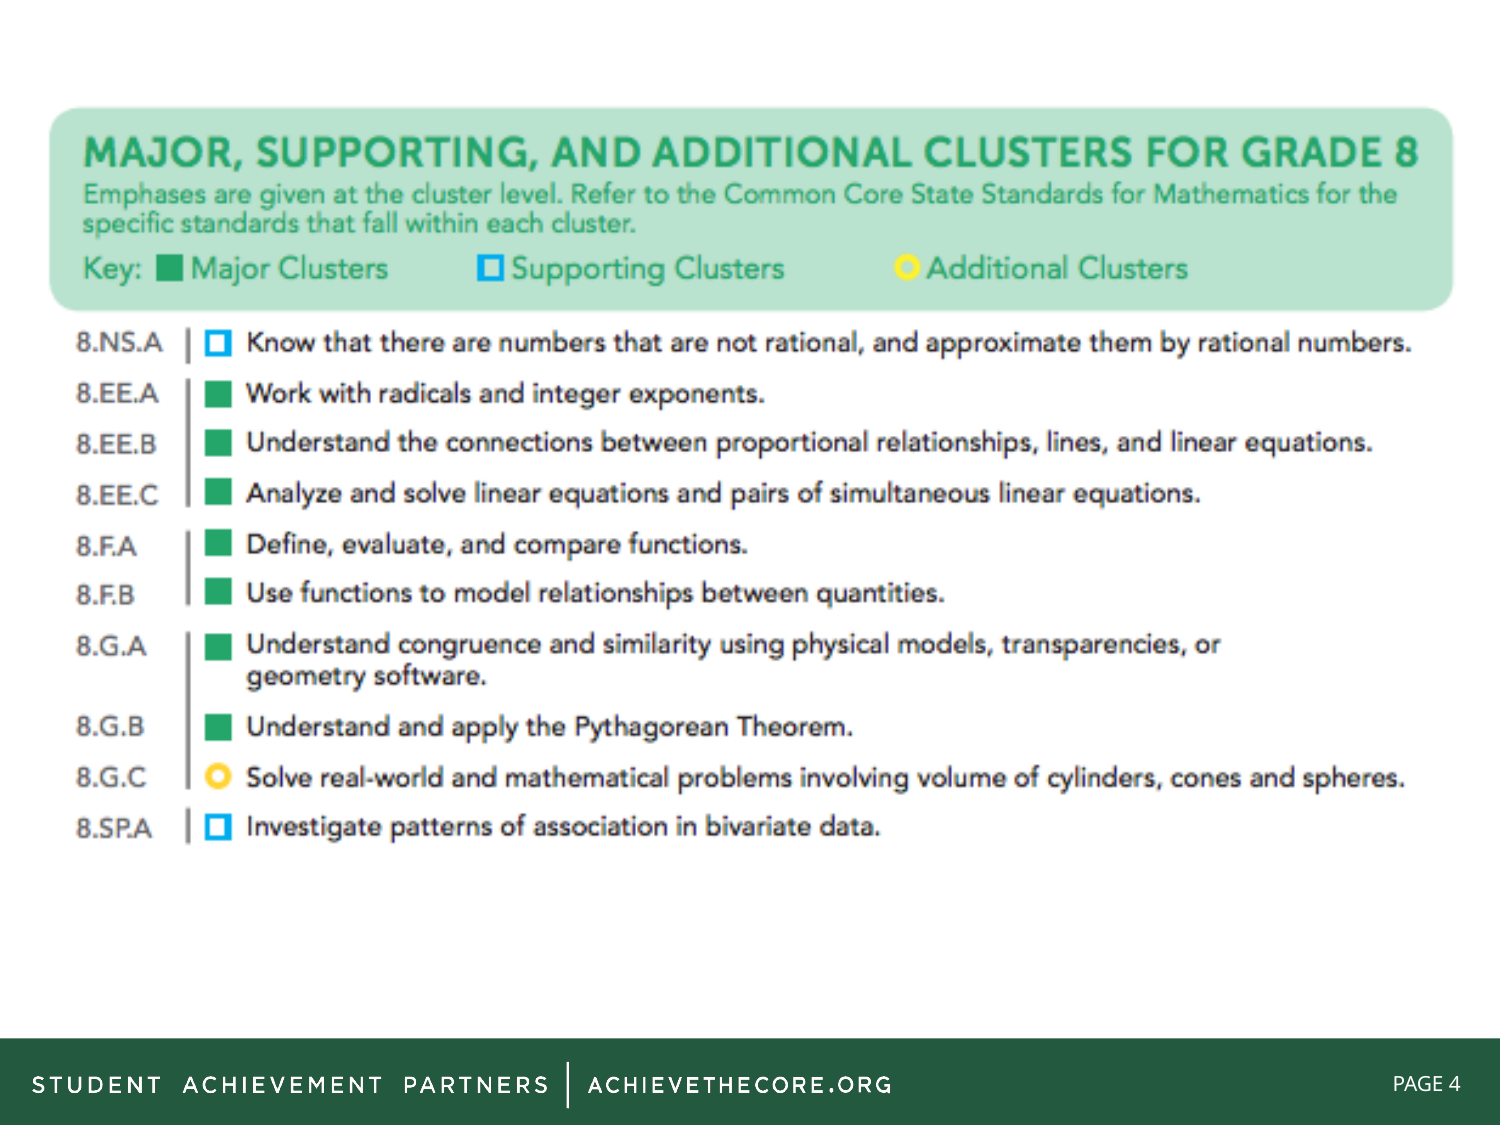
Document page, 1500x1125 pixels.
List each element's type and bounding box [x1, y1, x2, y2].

picture [12, 1055, 911, 1112]
picture [32, 80, 1470, 864]
